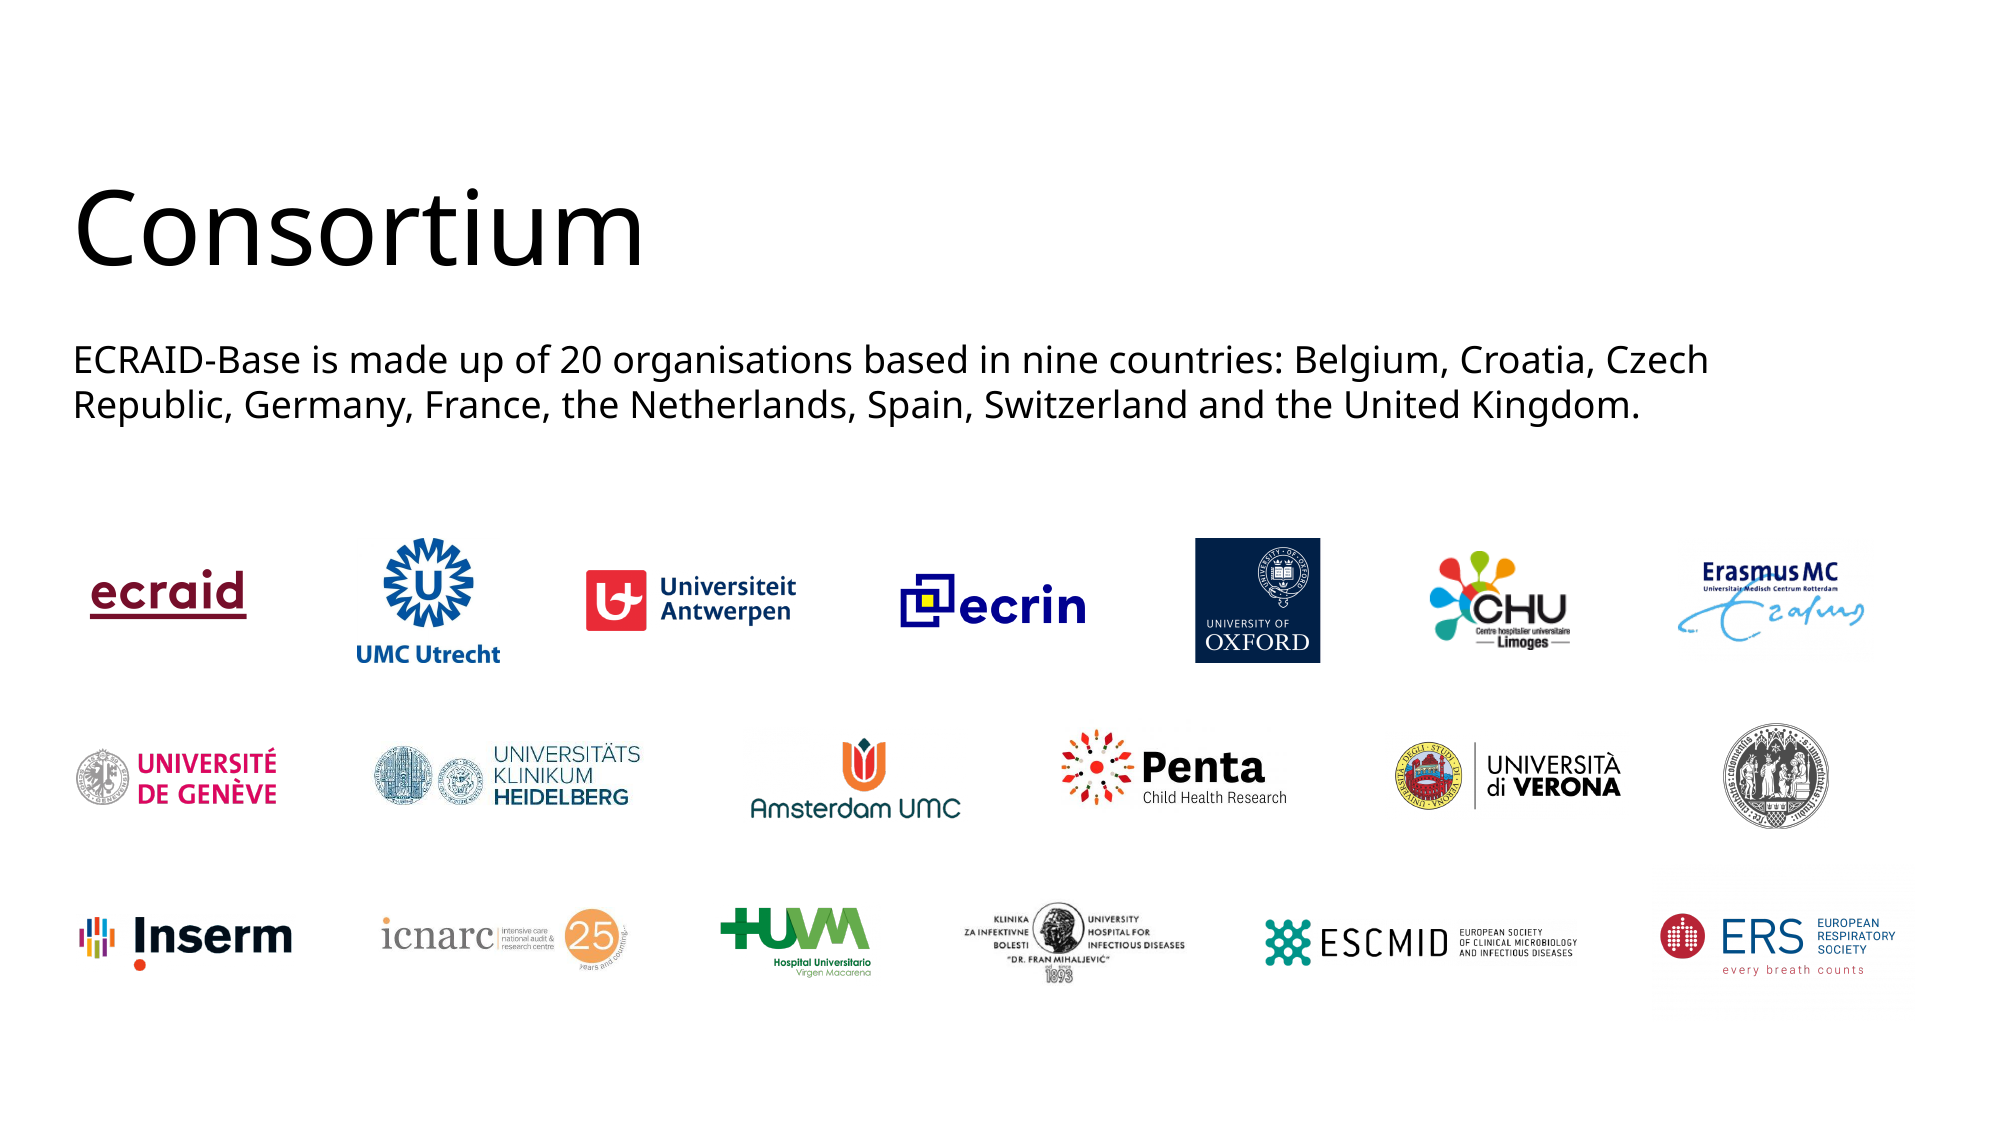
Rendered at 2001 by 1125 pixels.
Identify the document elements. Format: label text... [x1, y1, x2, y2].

picture [586, 570, 796, 631]
picture [357, 538, 500, 663]
list ECRAID-Base is made up of 20 organisations based in nine countries: Belgium, Croatia, Czech Republic, Germany, France, the Netherlands, Spain, Switzerland and the United Kingdom. [72, 336, 1808, 512]
picture [1410, 551, 1591, 650]
picture [959, 898, 1187, 989]
picture [65, 555, 271, 646]
picture [1651, 864, 1916, 1022]
picture [1265, 919, 1577, 966]
picture [1384, 731, 1630, 820]
picture [883, 556, 1108, 645]
picture [1723, 723, 1829, 829]
picture [713, 897, 881, 986]
picture [76, 747, 276, 805]
picture [76, 914, 296, 972]
picture [370, 741, 649, 811]
picture [743, 727, 968, 824]
picture [1194, 538, 1324, 663]
picture [1677, 538, 1875, 663]
picture [374, 907, 635, 978]
title Consortium [72, 178, 1923, 297]
picture [1061, 718, 1291, 823]
